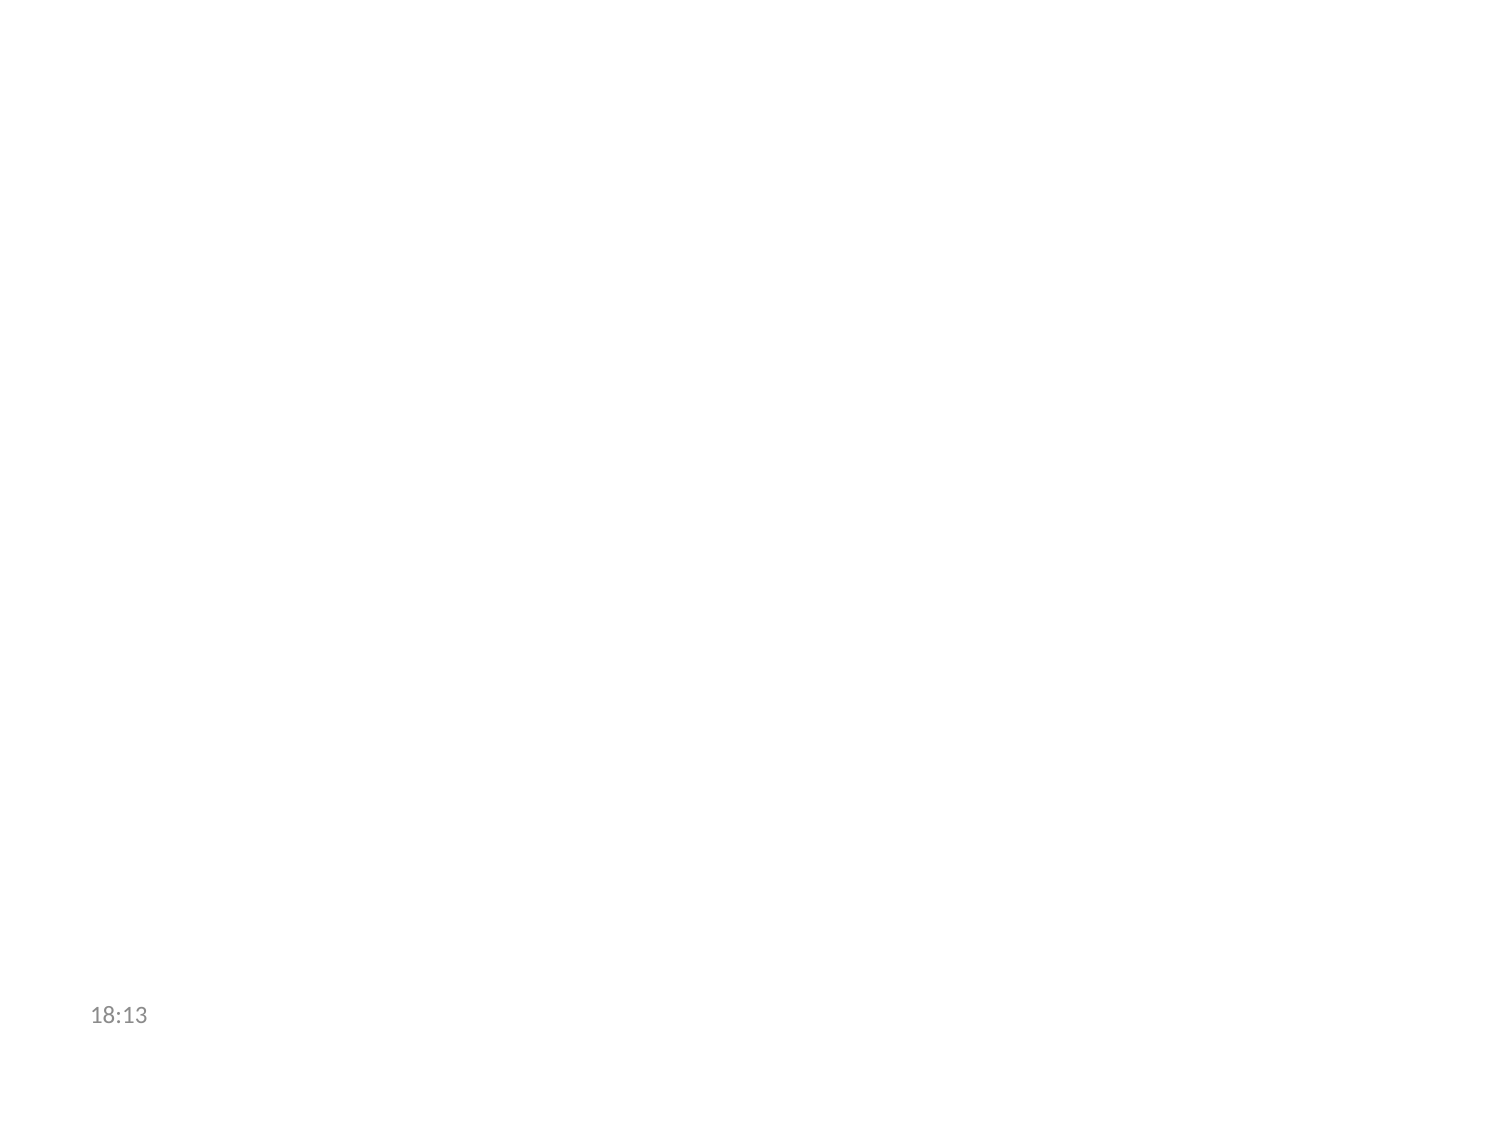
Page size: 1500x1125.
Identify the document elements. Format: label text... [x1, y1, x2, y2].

text_box 15:35 [75, 983, 425, 1044]
